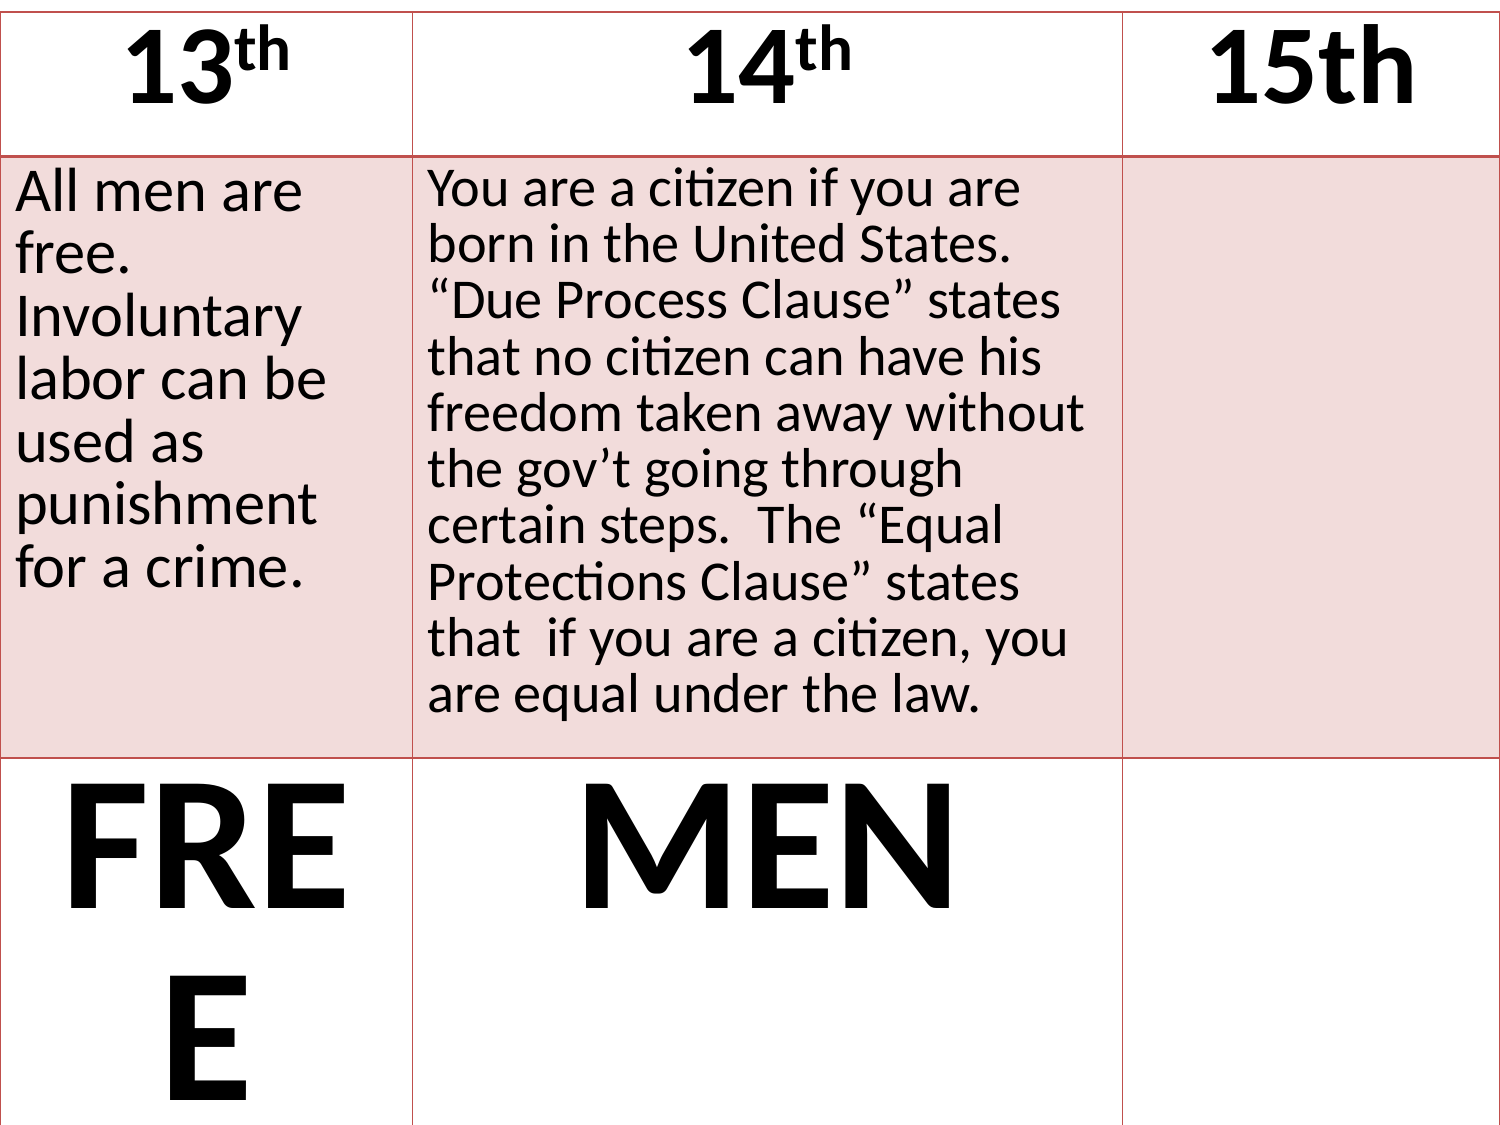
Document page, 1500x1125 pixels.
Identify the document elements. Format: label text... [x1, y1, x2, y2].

table_cell [1123, 158, 1499, 757]
table_cell MEN [413, 759, 1122, 1125]
table_header 14th [413, 13, 1122, 155]
table_header 13th [1, 13, 412, 155]
table_cell You are a citizen if you are born in the United States. “Due Process Clause” states that no citizen can have his freedom taken away without the gov’t going through certain steps. The “Equal Protections Clause” states that if you are a citizen, you are equal under the law. [413, 158, 1122, 757]
table_cell FREE [1, 759, 412, 1125]
table_cell All men are free. Involuntary labor can be used as punishment for a crime. [1, 158, 412, 757]
table_header 15th [1123, 13, 1499, 155]
table_cell [1123, 759, 1499, 1125]
